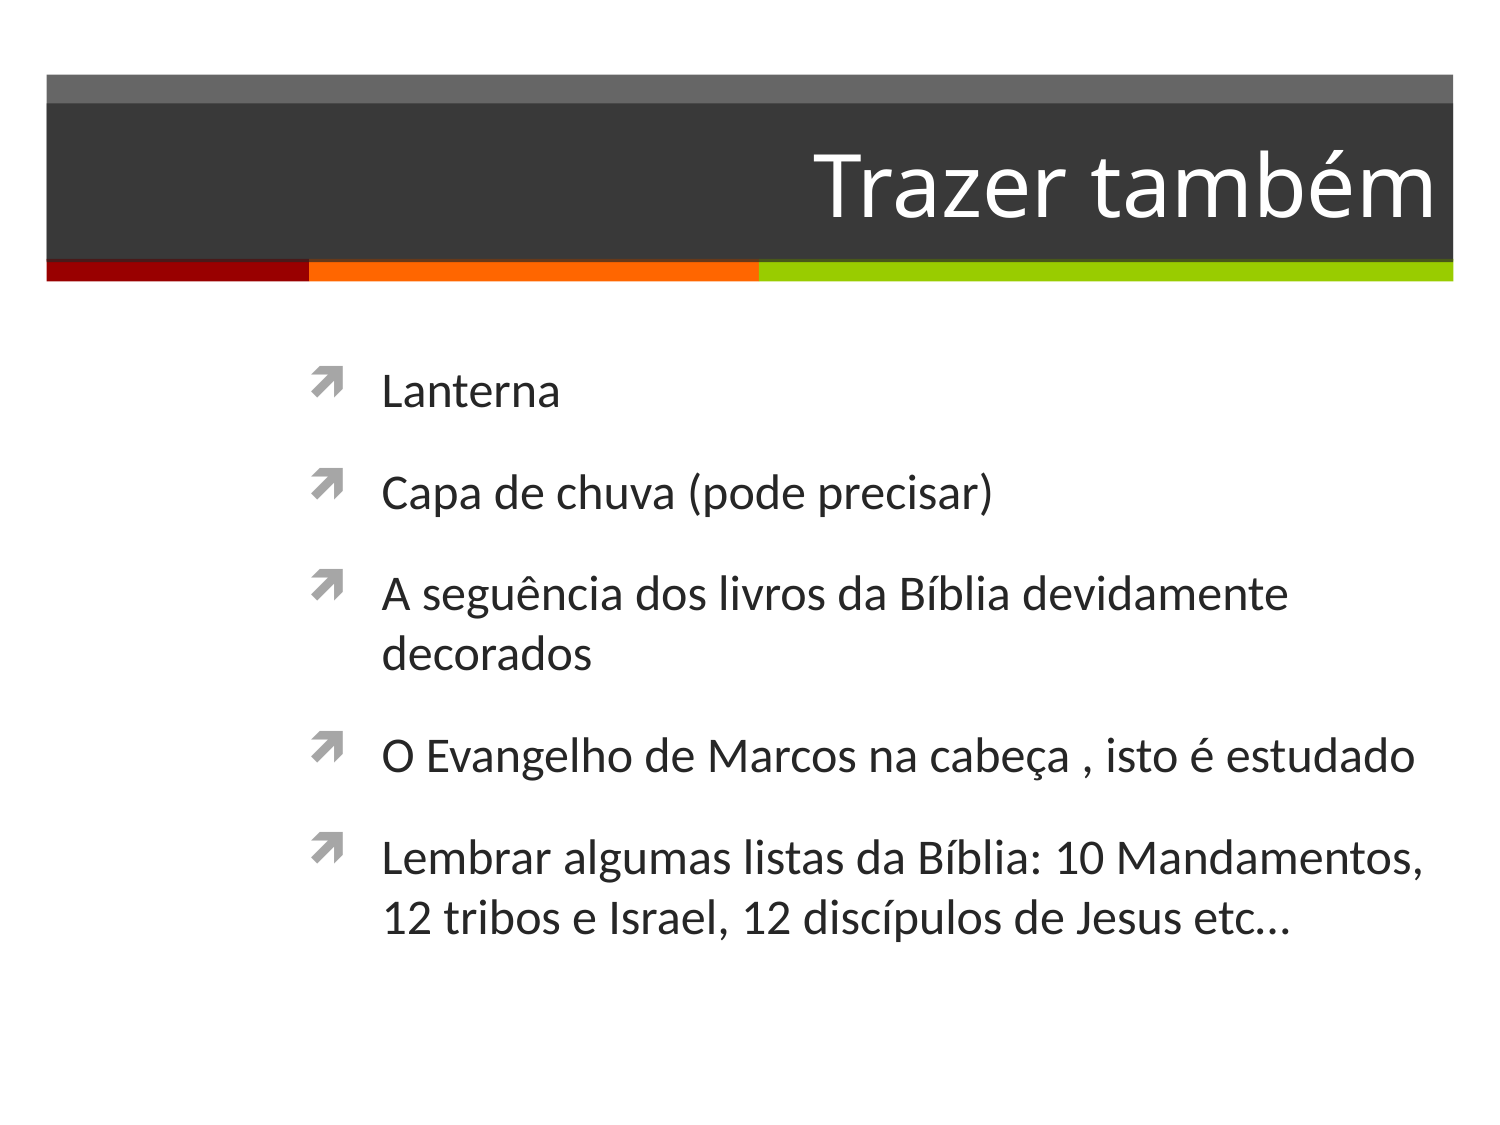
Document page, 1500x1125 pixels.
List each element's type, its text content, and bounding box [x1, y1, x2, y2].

list Lanterna Capa de chuva (pode precisar) A seguência dos livros da Bíblia devidamente decorados O Evangelho de Marcos na cabeça , isto é estudado Lembrar algumas listas da Bíblia: 10 Mandamentos, 12 tribos e Israel, 12 discípulos de Jesus etc… [292, 350, 1454, 1005]
title Trazer também [46, 103, 1454, 263]
